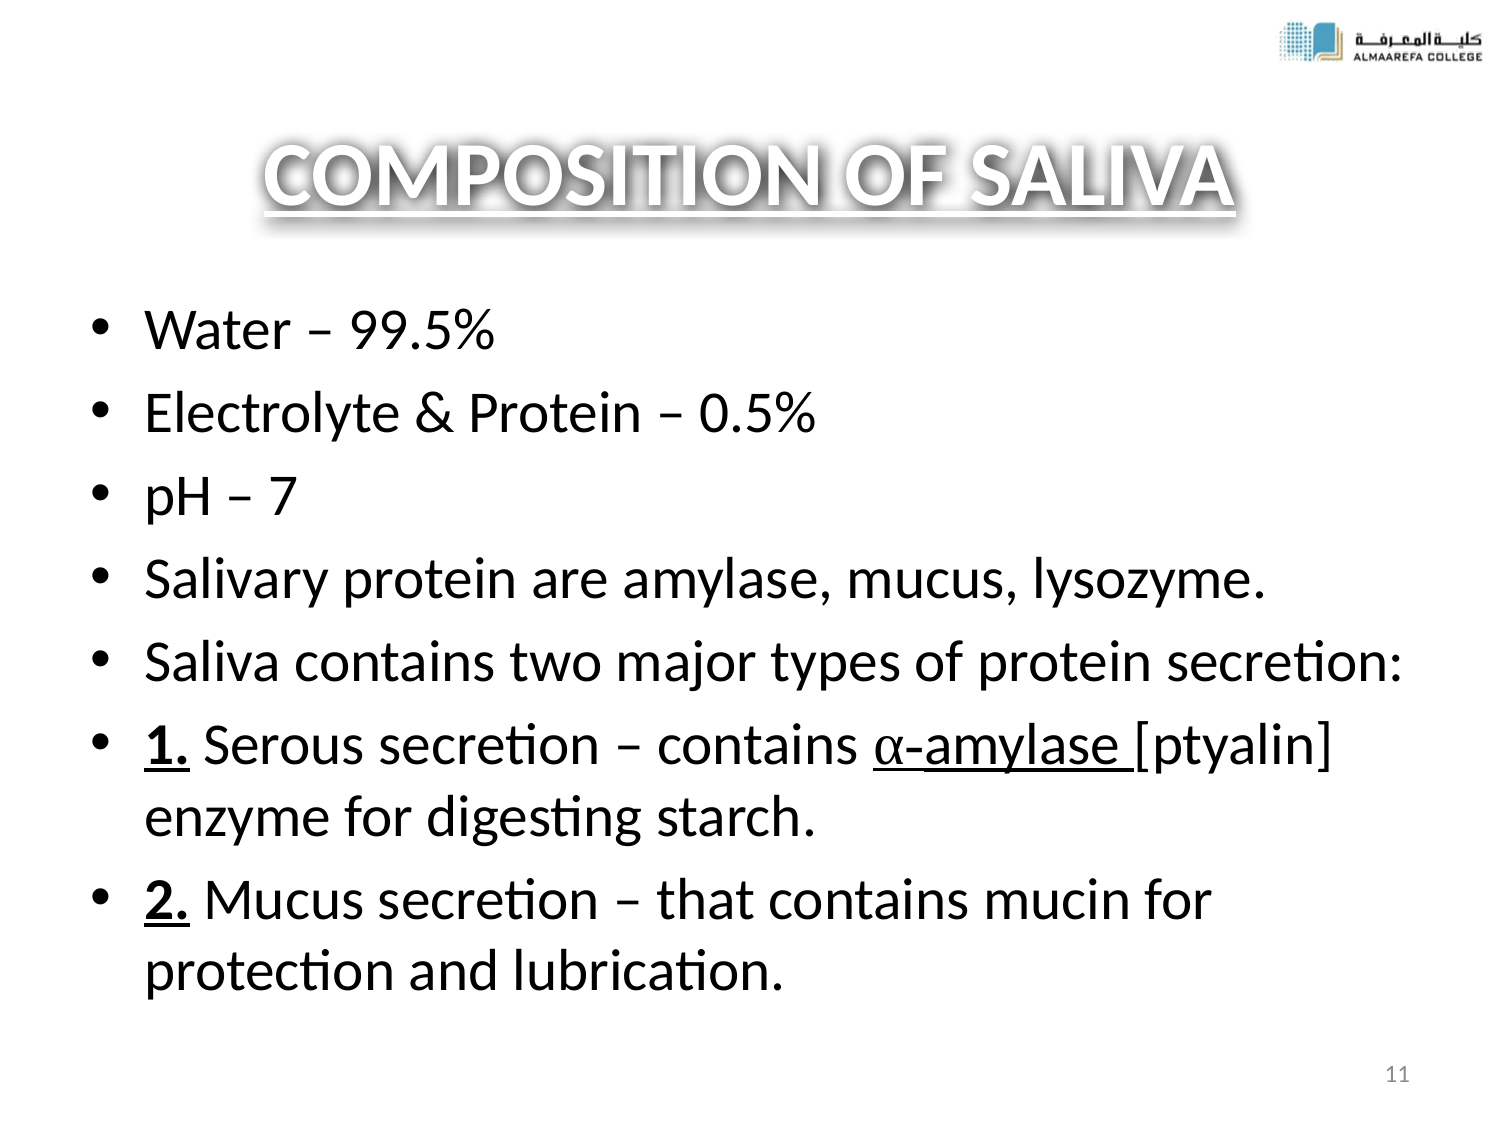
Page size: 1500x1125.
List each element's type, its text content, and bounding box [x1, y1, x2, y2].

slide_number 11 [1074, 1042, 1425, 1103]
list Water – 99.5% Electrolyte & Protein – 0.5% pH – 7 Salivary protein are amylase, mucus, lysozyme. Saliva contains two major types of protein secretion: 1. Serous secretion – contains α-amylase [ptyalin] enzyme for digesting starch. 2. Mucus secretion – that contains mucin for protection and lubrication. [75, 282, 1425, 1025]
picture [1275, 12, 1487, 78]
title COMPOSITION OF SALIVA [75, 75, 1425, 263]
